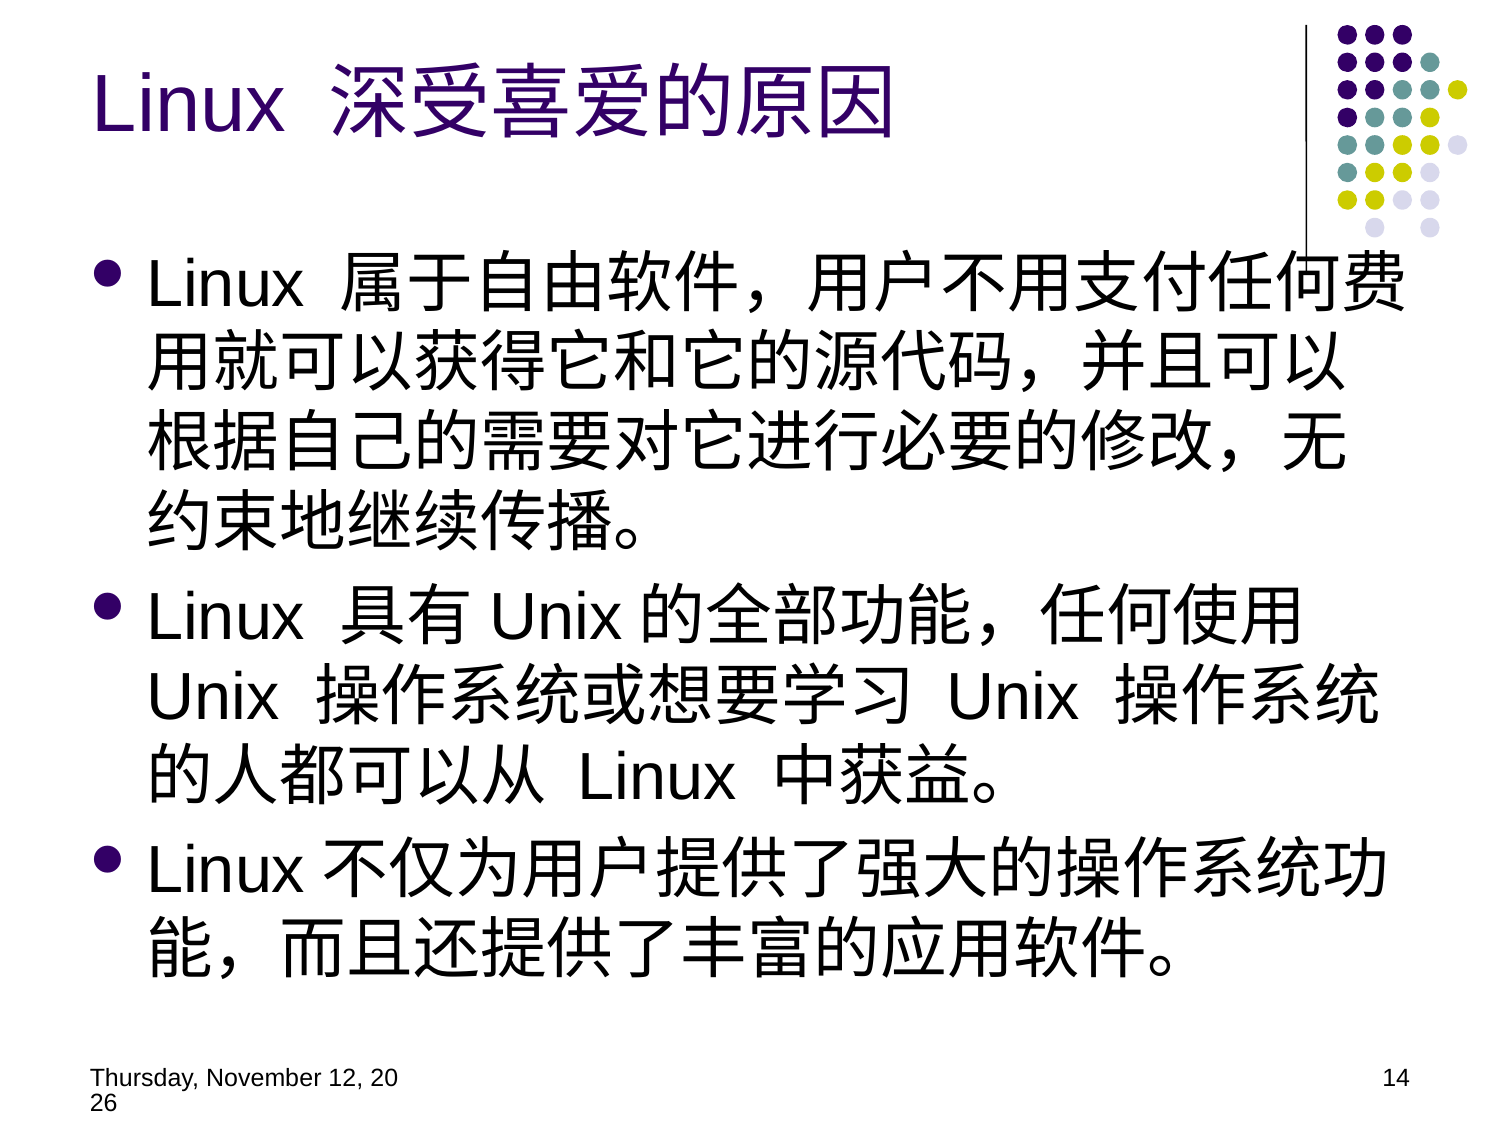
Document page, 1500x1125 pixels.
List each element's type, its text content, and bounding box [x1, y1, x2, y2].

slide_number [75, 1024, 425, 1100]
title Linux 深受喜爱的原因 [76, 42, 1428, 230]
slide_number 14 [1074, 1024, 1425, 1100]
list Linux 属于自由软件，用户不用支付任何费用就可以获得它和它的源代码，并且可以根据自己的需要对它进行必要的修改，无约束地继续传播。 Linux 具有Unix的全部功能，任何使用 Unix 操作系统或想要学习 Unix 操作系统的人都可以从 Linux 中获益。 Linux不仅为用户提供了强大的操作系统功能，而且还提供了丰富的应用软件。 [74, 231, 1426, 1006]
